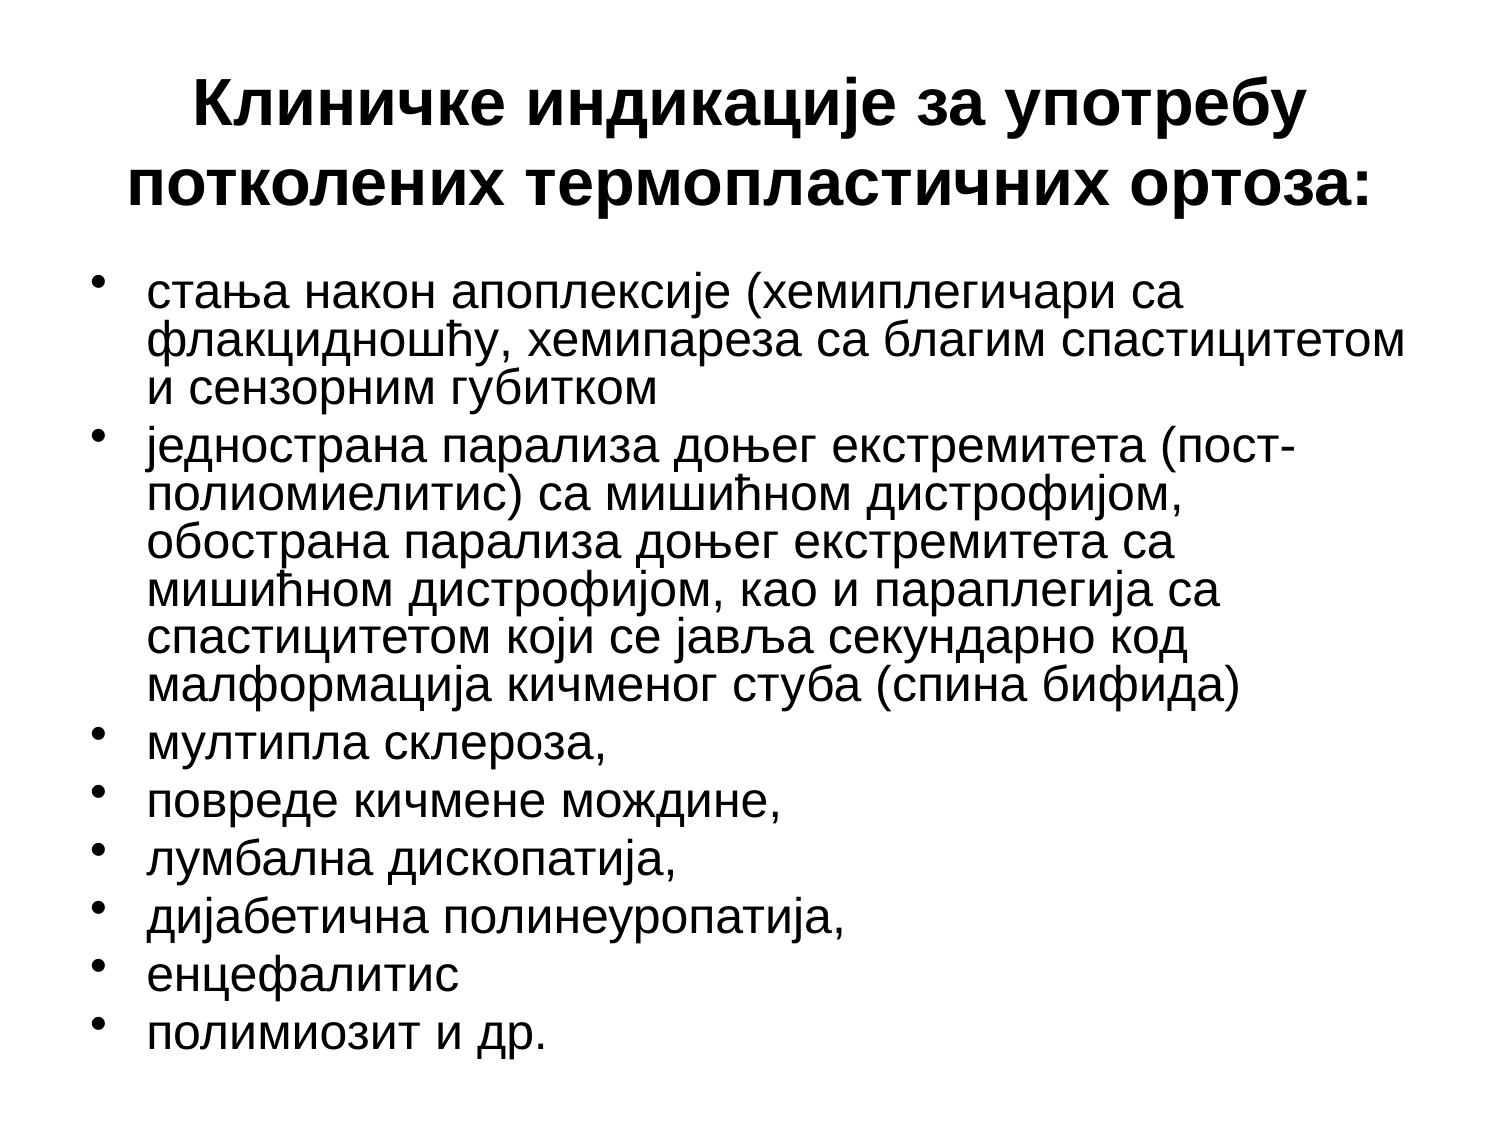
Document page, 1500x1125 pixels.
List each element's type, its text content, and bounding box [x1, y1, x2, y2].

title Клиничке индикације за употребу потколених термопластичних ортоза: [75, 45, 1425, 233]
list стања након апоплексије (хемиплегичари са флакцидношћу, хемипареза са благим спастицитетом и сензорним губитком једнострана парализа доњег екстремитета (пост-полиомиелитис) са мишићном дистрофијом, обострана парализа доњег екстремитета са мишићном дистрофијом, као и параплегија са спастицитетом који се јавља секундарно код малформација кичменог стуба (спина бифида) мултипла склероза, повреде кичмене мождине, лумбална дископатија, дијабетична полинеуропатија, енцефалитис полимиозит и др. [75, 262, 1438, 1075]
